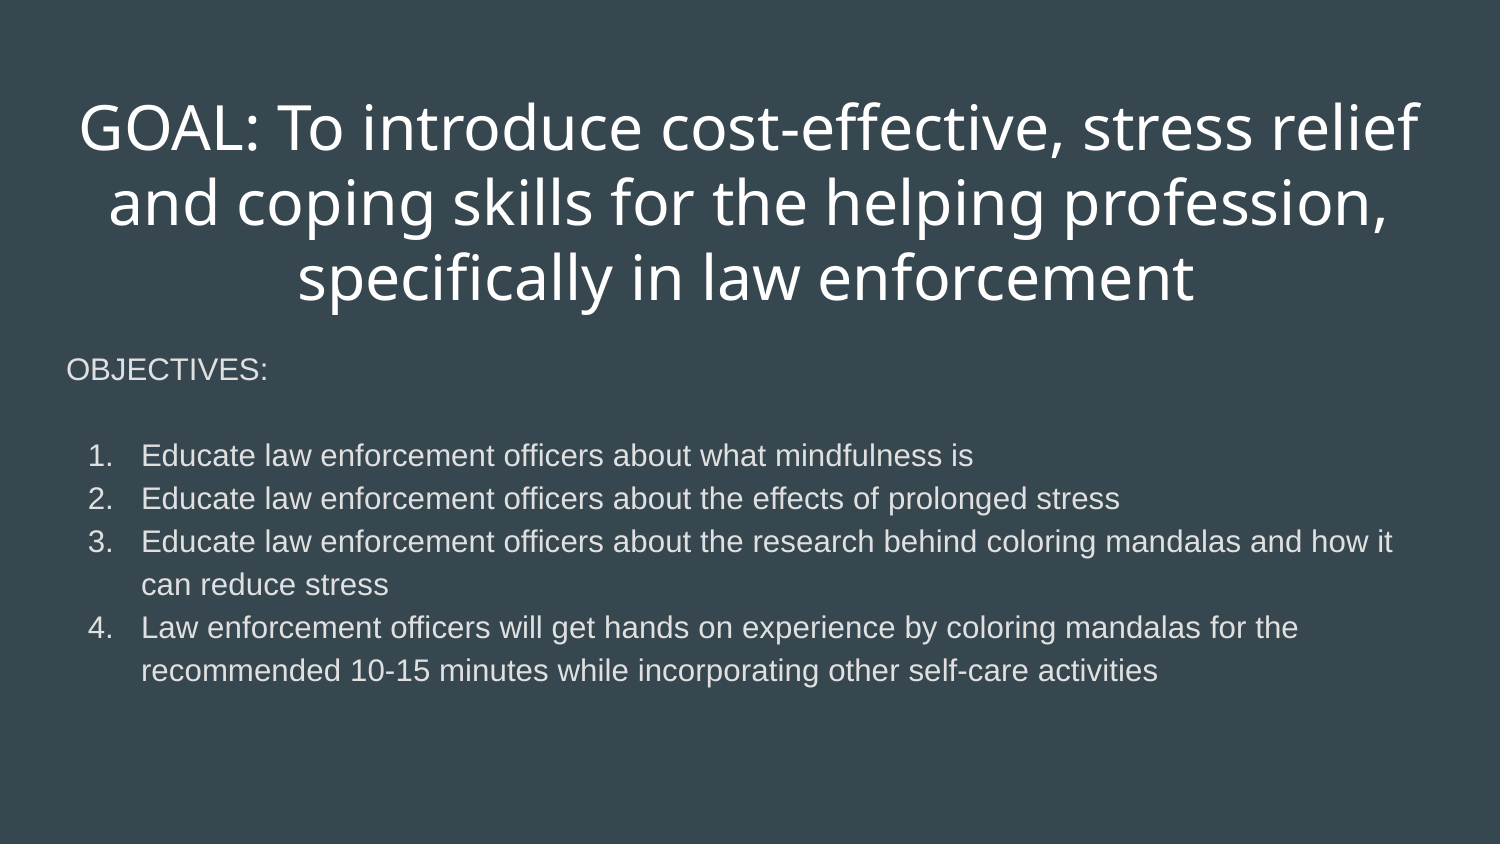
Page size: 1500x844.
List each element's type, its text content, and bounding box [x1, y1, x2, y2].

list OBJECTIVES: Educate law enforcement officers about what mindfulness is Educate law enforcement officers about the effects of prolonged stress Educate law enforcement officers about the research behind coloring mandalas and how it can reduce stress Law enforcement officers will get hands on experience by coloring mandalas for the recommended 10-15 minutes while incorporating other self-care activities [51, 328, 1449, 822]
title GOAL: To introduce cost-effective, stress relief and coping skills for the helping profession, specifically in law enforcement [51, 72, 1449, 328]
